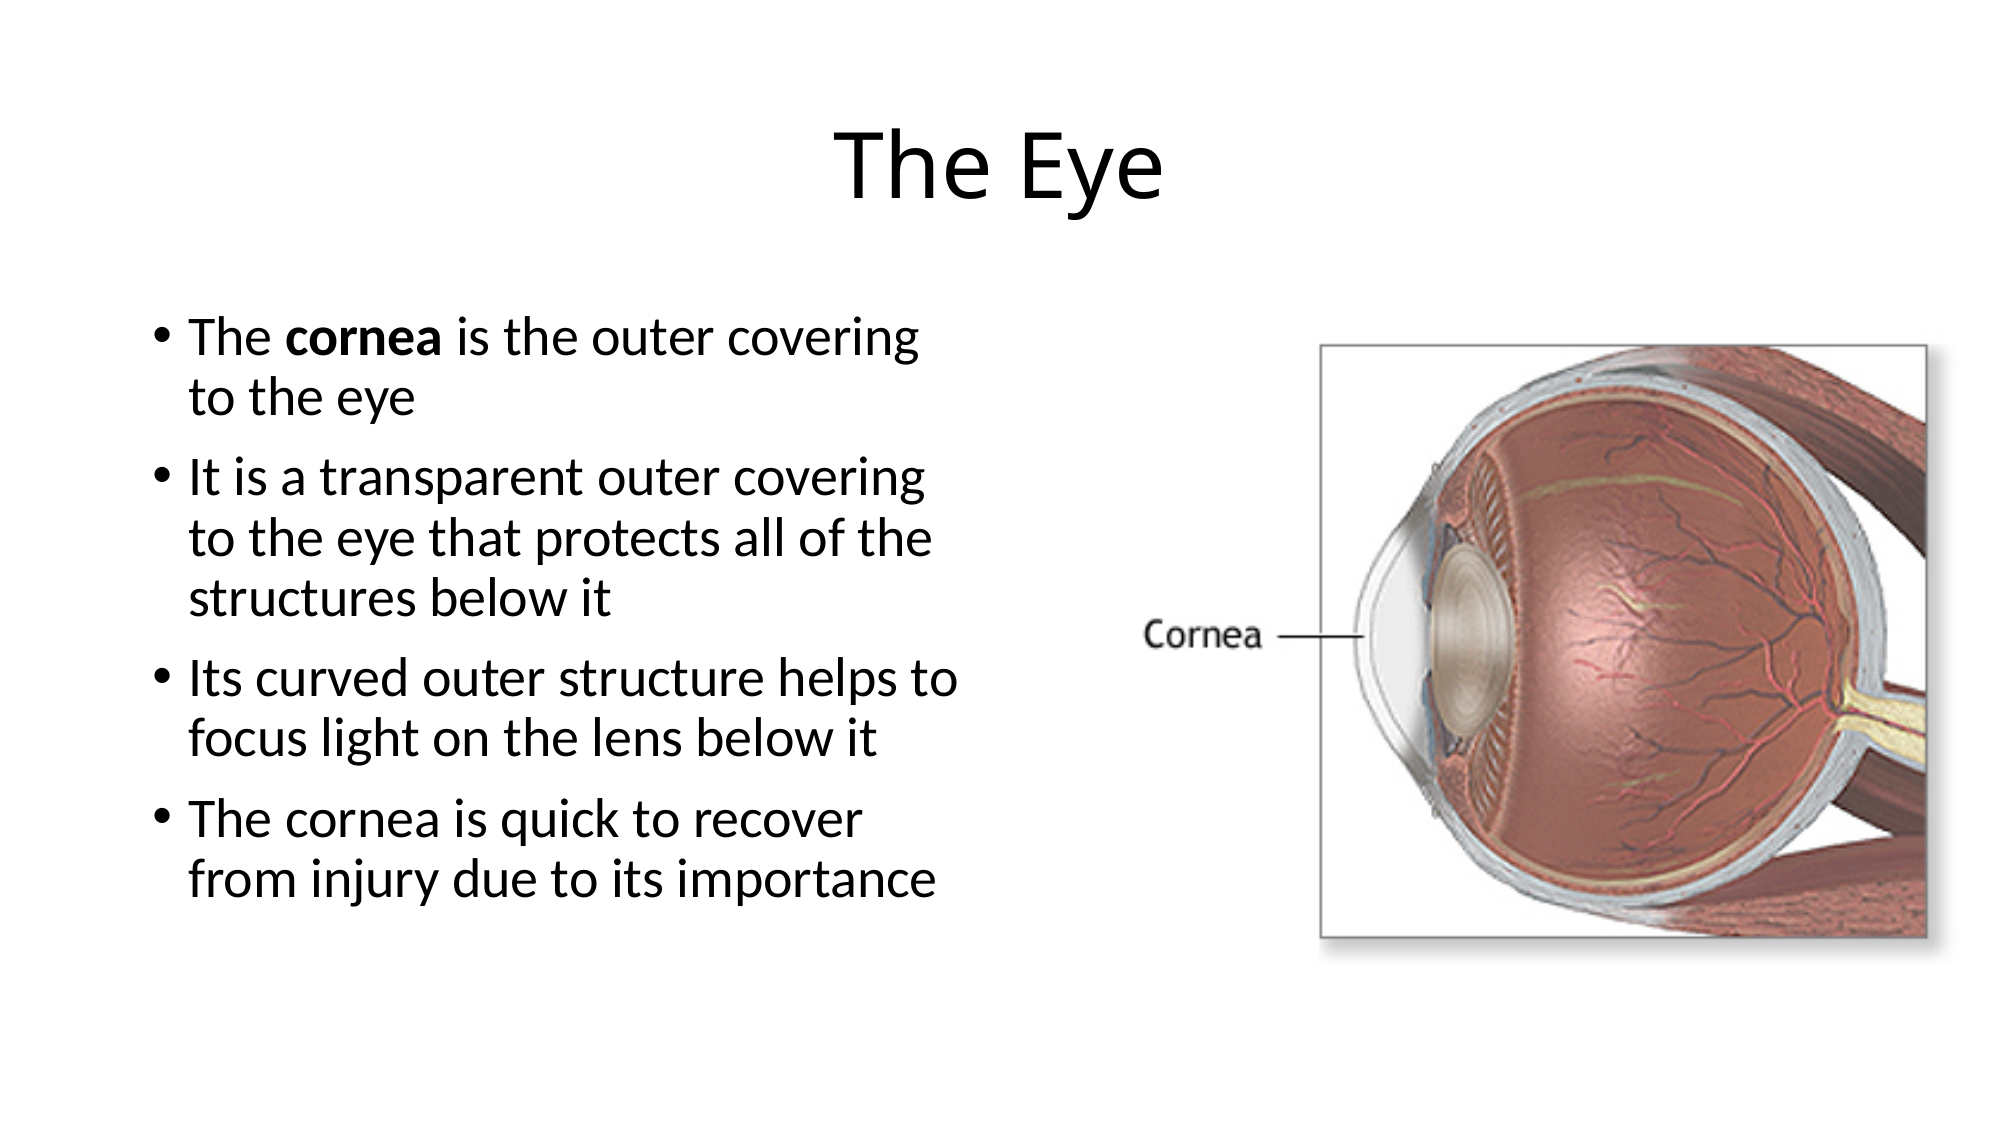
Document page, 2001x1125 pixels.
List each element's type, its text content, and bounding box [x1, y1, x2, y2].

picture [1045, 327, 2000, 966]
title The Eye [137, 59, 1863, 278]
list The cornea is the outer covering to the eye It is a transparent outer covering to the eye that protects all of the structures below it Its curved outer structure helps to focus light on the lens below it The cornea is quick to recover from injury due to its importance [137, 299, 988, 1014]
